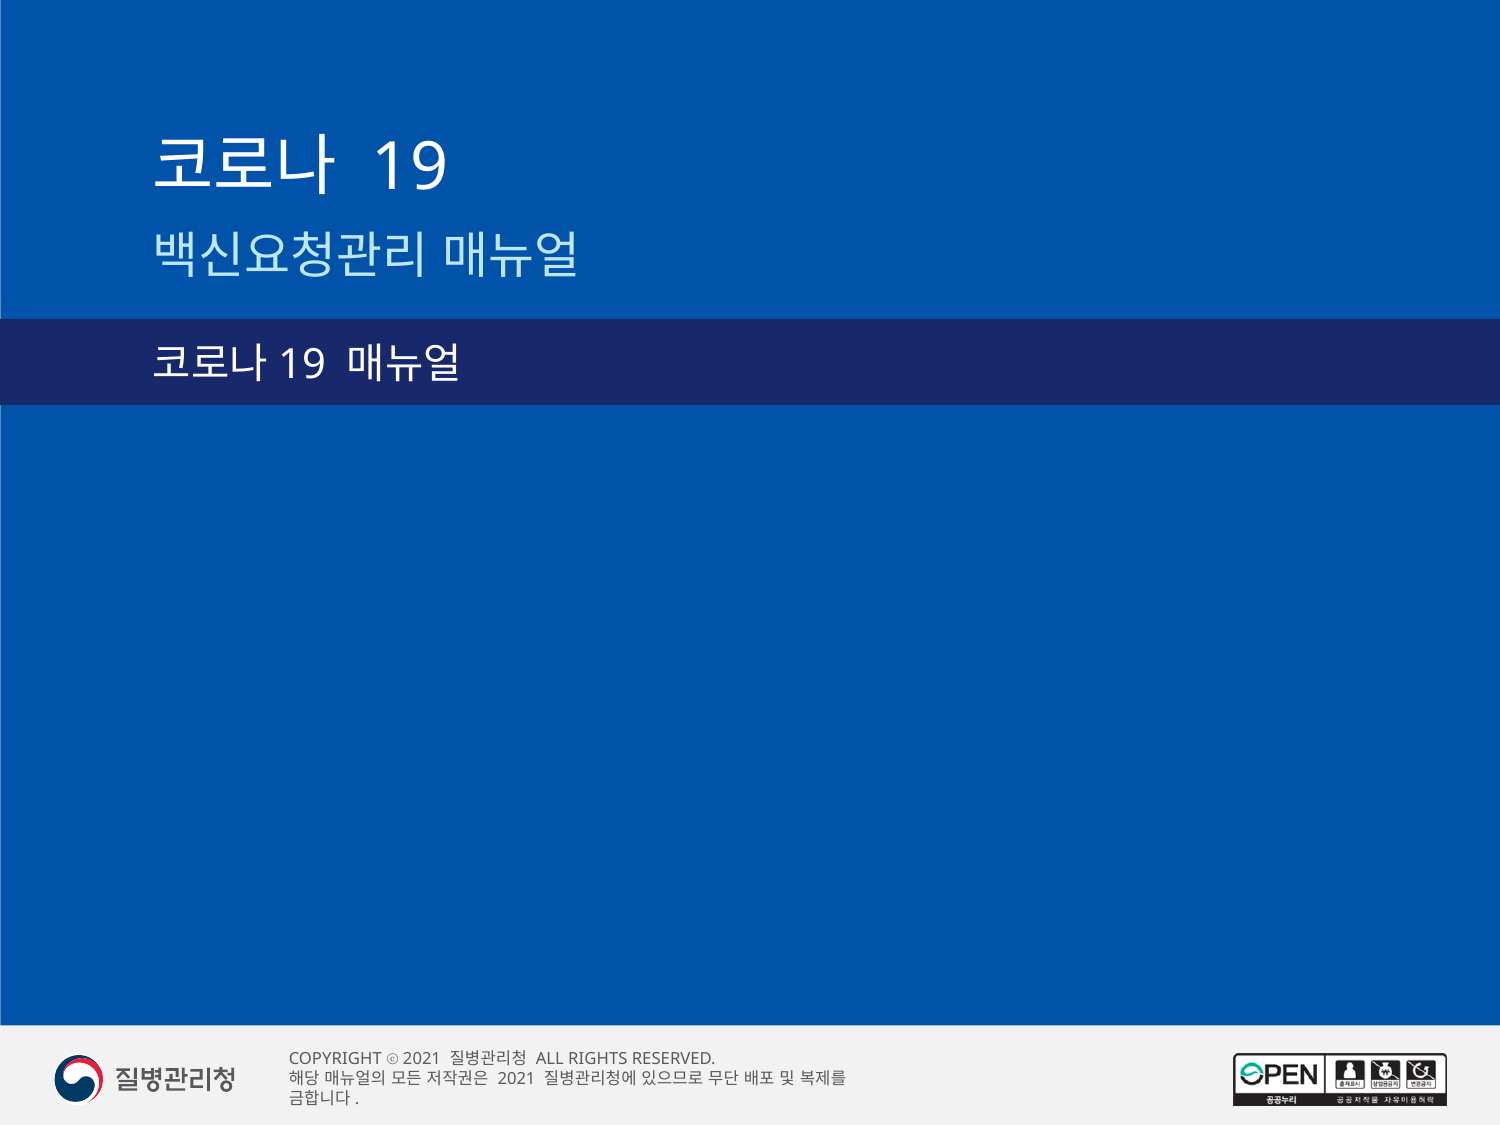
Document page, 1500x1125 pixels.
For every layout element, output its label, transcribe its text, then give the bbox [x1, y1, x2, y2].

text_box 코로나19 매뉴얼 [137, 318, 1306, 405]
text_box 백신요청관리 매뉴얼 [137, 206, 1400, 301]
text_box [0, 317, 1500, 407]
text_box [0, 0, 1500, 317]
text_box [0, 1025, 1500, 1125]
text_box 코로나 19 [137, 75, 1046, 206]
text_box [0, 407, 1500, 1024]
